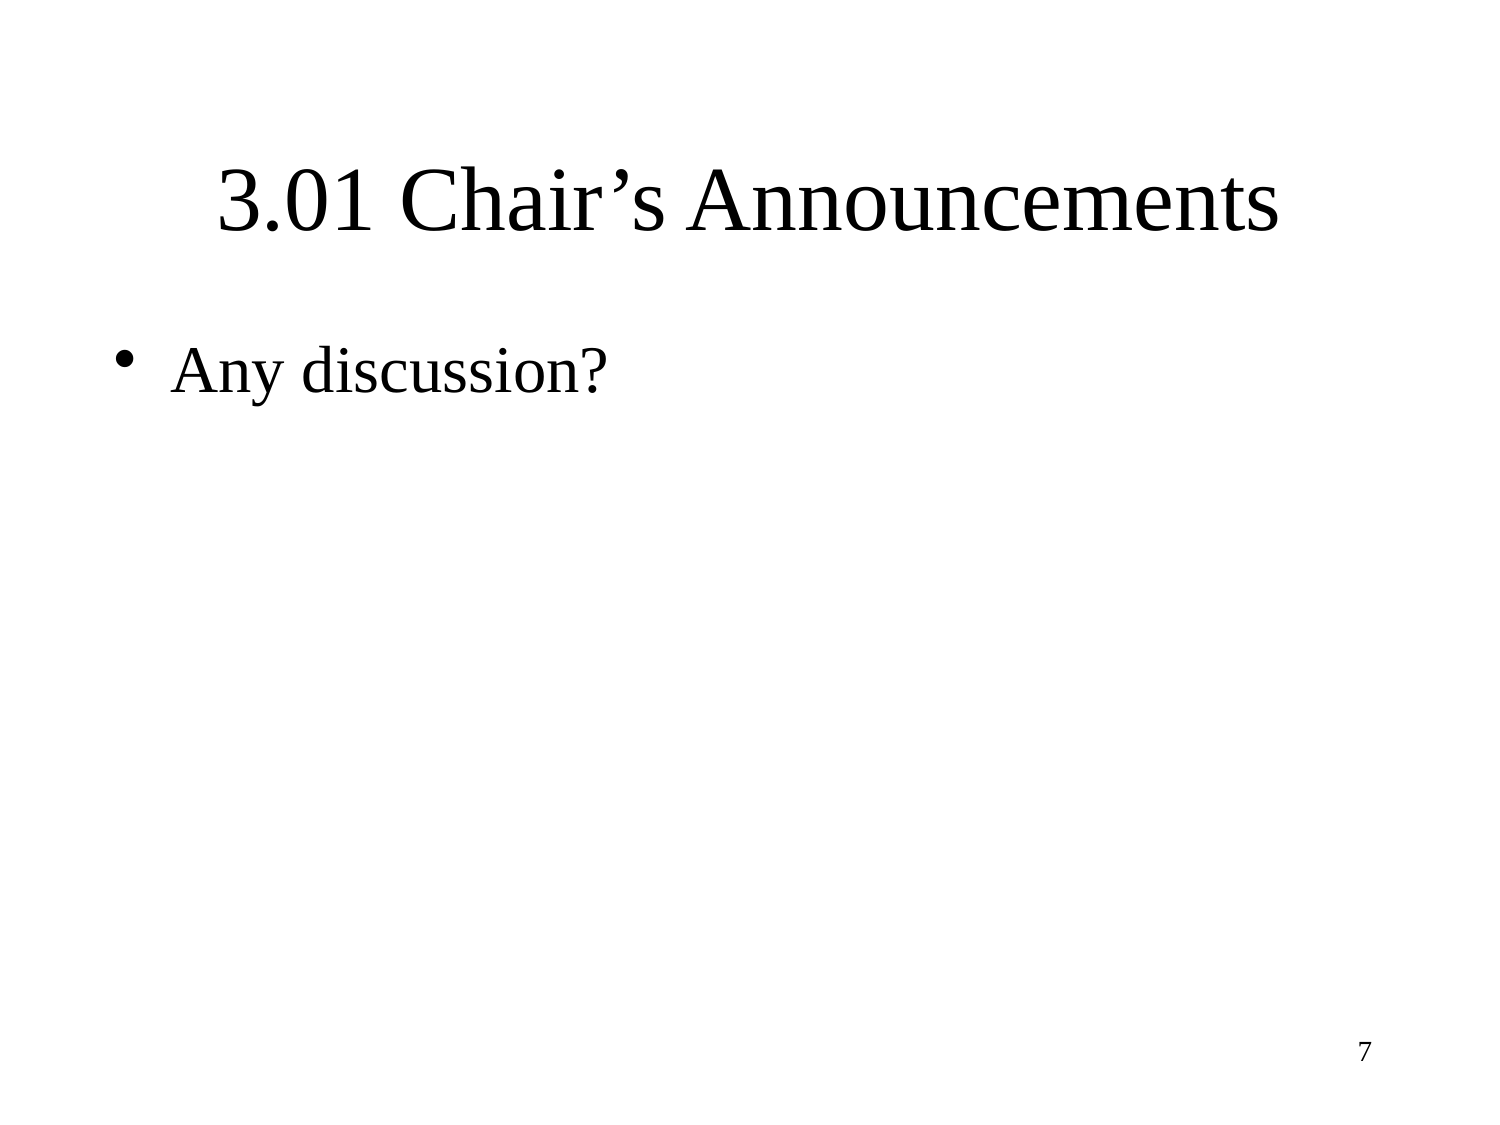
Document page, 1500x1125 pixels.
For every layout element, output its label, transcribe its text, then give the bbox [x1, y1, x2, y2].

title 3.01 Chair’s Announcements [112, 99, 1388, 288]
list Any discussion? [98, 318, 1402, 994]
slide_number 7 [1074, 1024, 1388, 1101]
